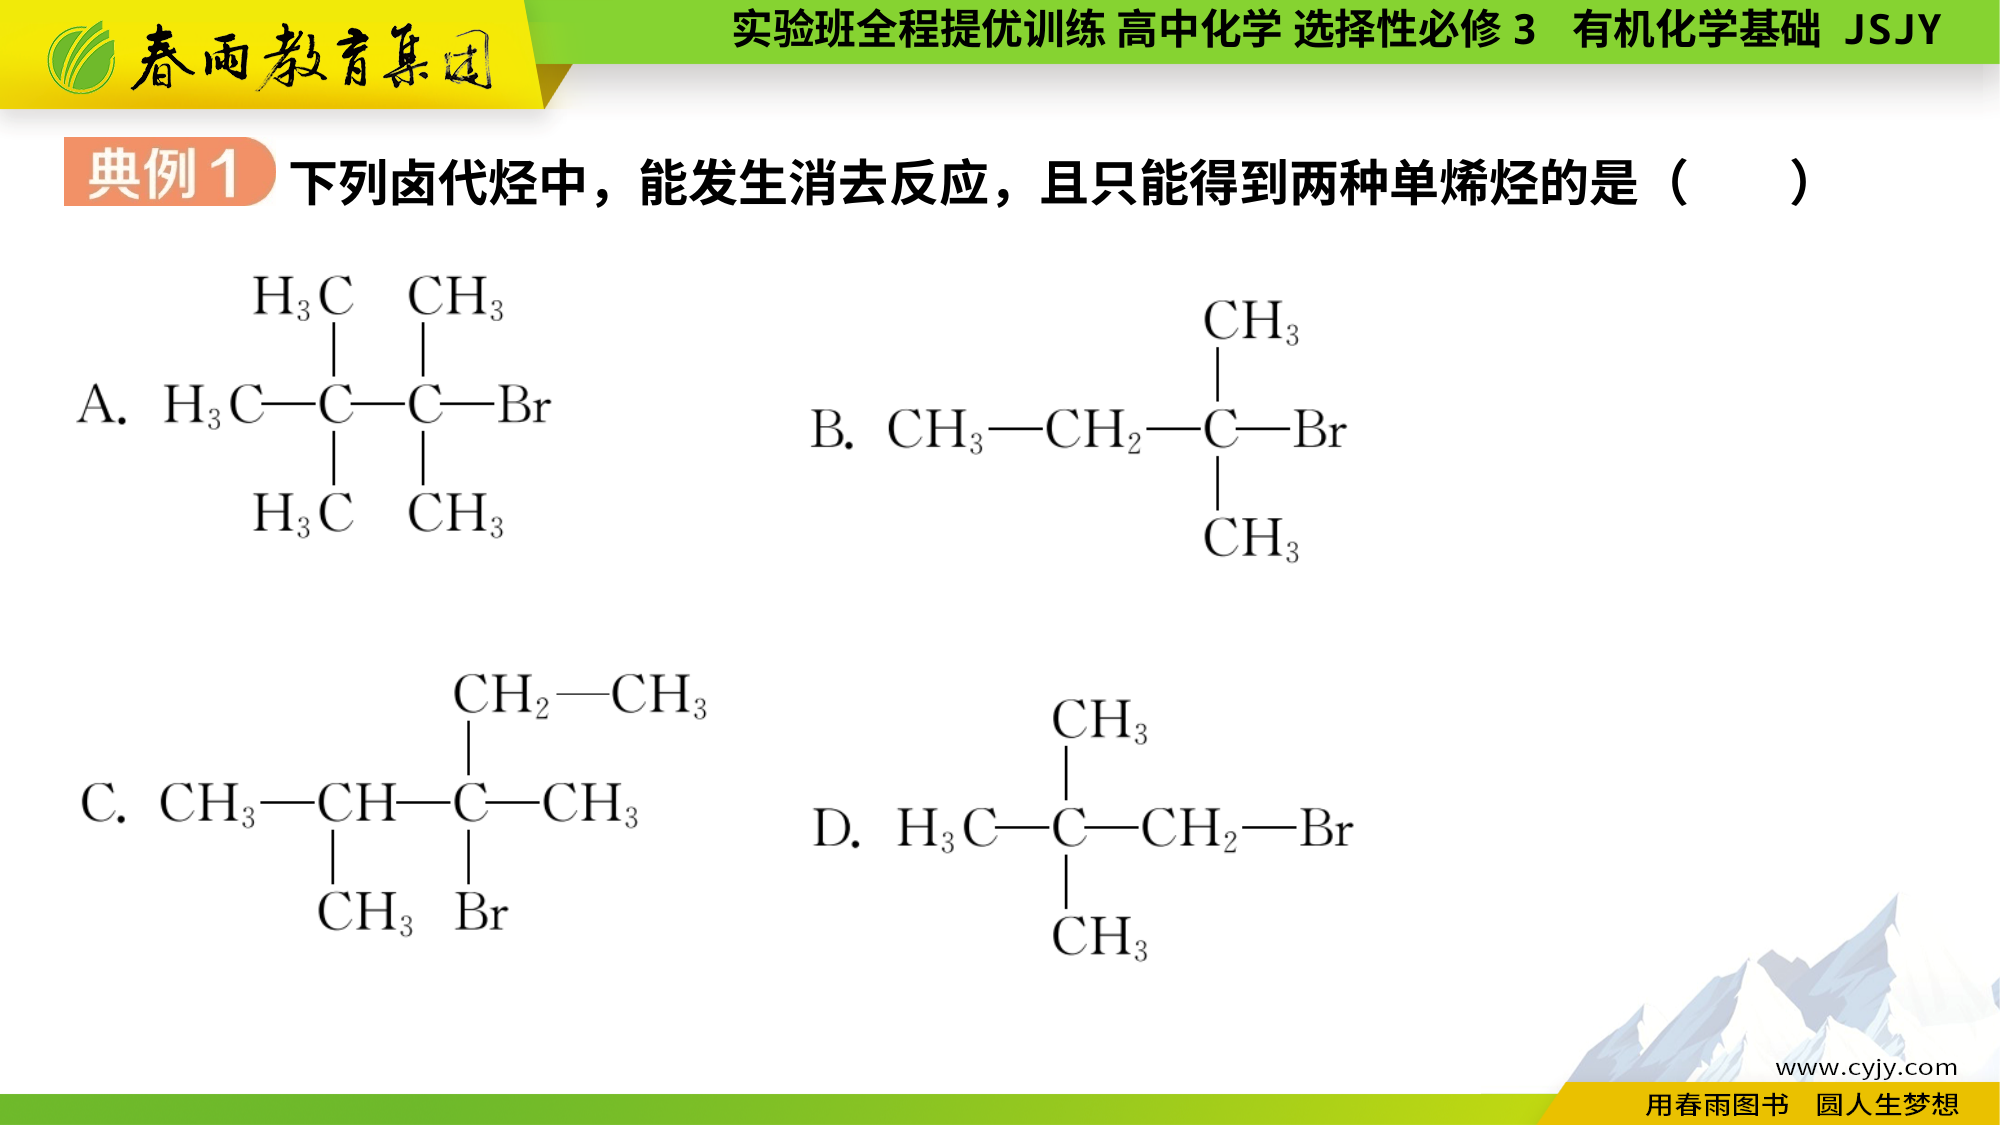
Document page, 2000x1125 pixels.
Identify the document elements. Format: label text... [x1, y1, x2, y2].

picture [0, 0, 2000, 1125]
list 下列卤代烃中，能发生消去反应，且只能得到两种单烯烃的是（ ） [59, 113, 1944, 209]
